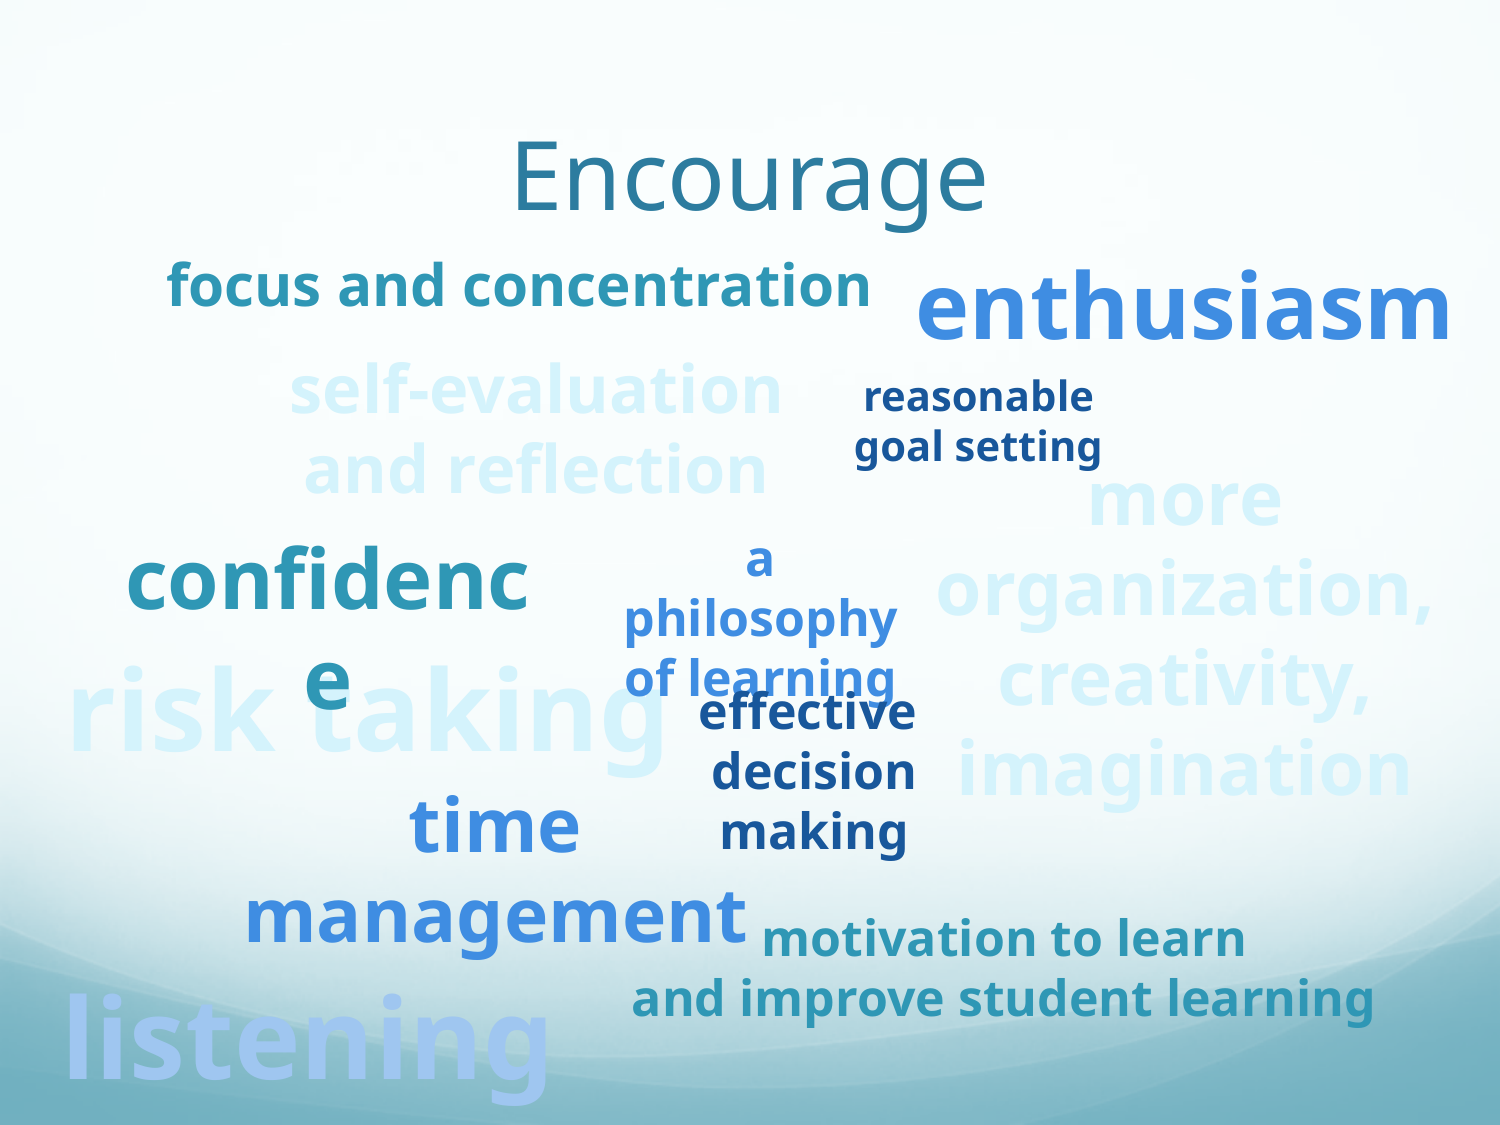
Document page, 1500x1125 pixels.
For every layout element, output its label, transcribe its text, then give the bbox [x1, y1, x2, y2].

text_box time management [228, 770, 764, 965]
text_box focus and concentration [151, 240, 888, 326]
text_box listening [46, 959, 570, 1110]
text_box effective decision making [683, 671, 946, 867]
text_box risk taking [50, 631, 683, 782]
text_box more organization, creativity, imagination [920, 442, 1450, 818]
text_box motivation to learn and improve student learning [616, 898, 1392, 1034]
text_box confidence [90, 518, 566, 734]
text_box enthusiasm [900, 240, 1471, 366]
text_box self-evaluation and reflection [274, 339, 800, 515]
text_box a philosophy of learning [588, 518, 920, 714]
text_box reasonable goal setting [839, 362, 1119, 477]
title Encourage [90, 17, 1410, 237]
